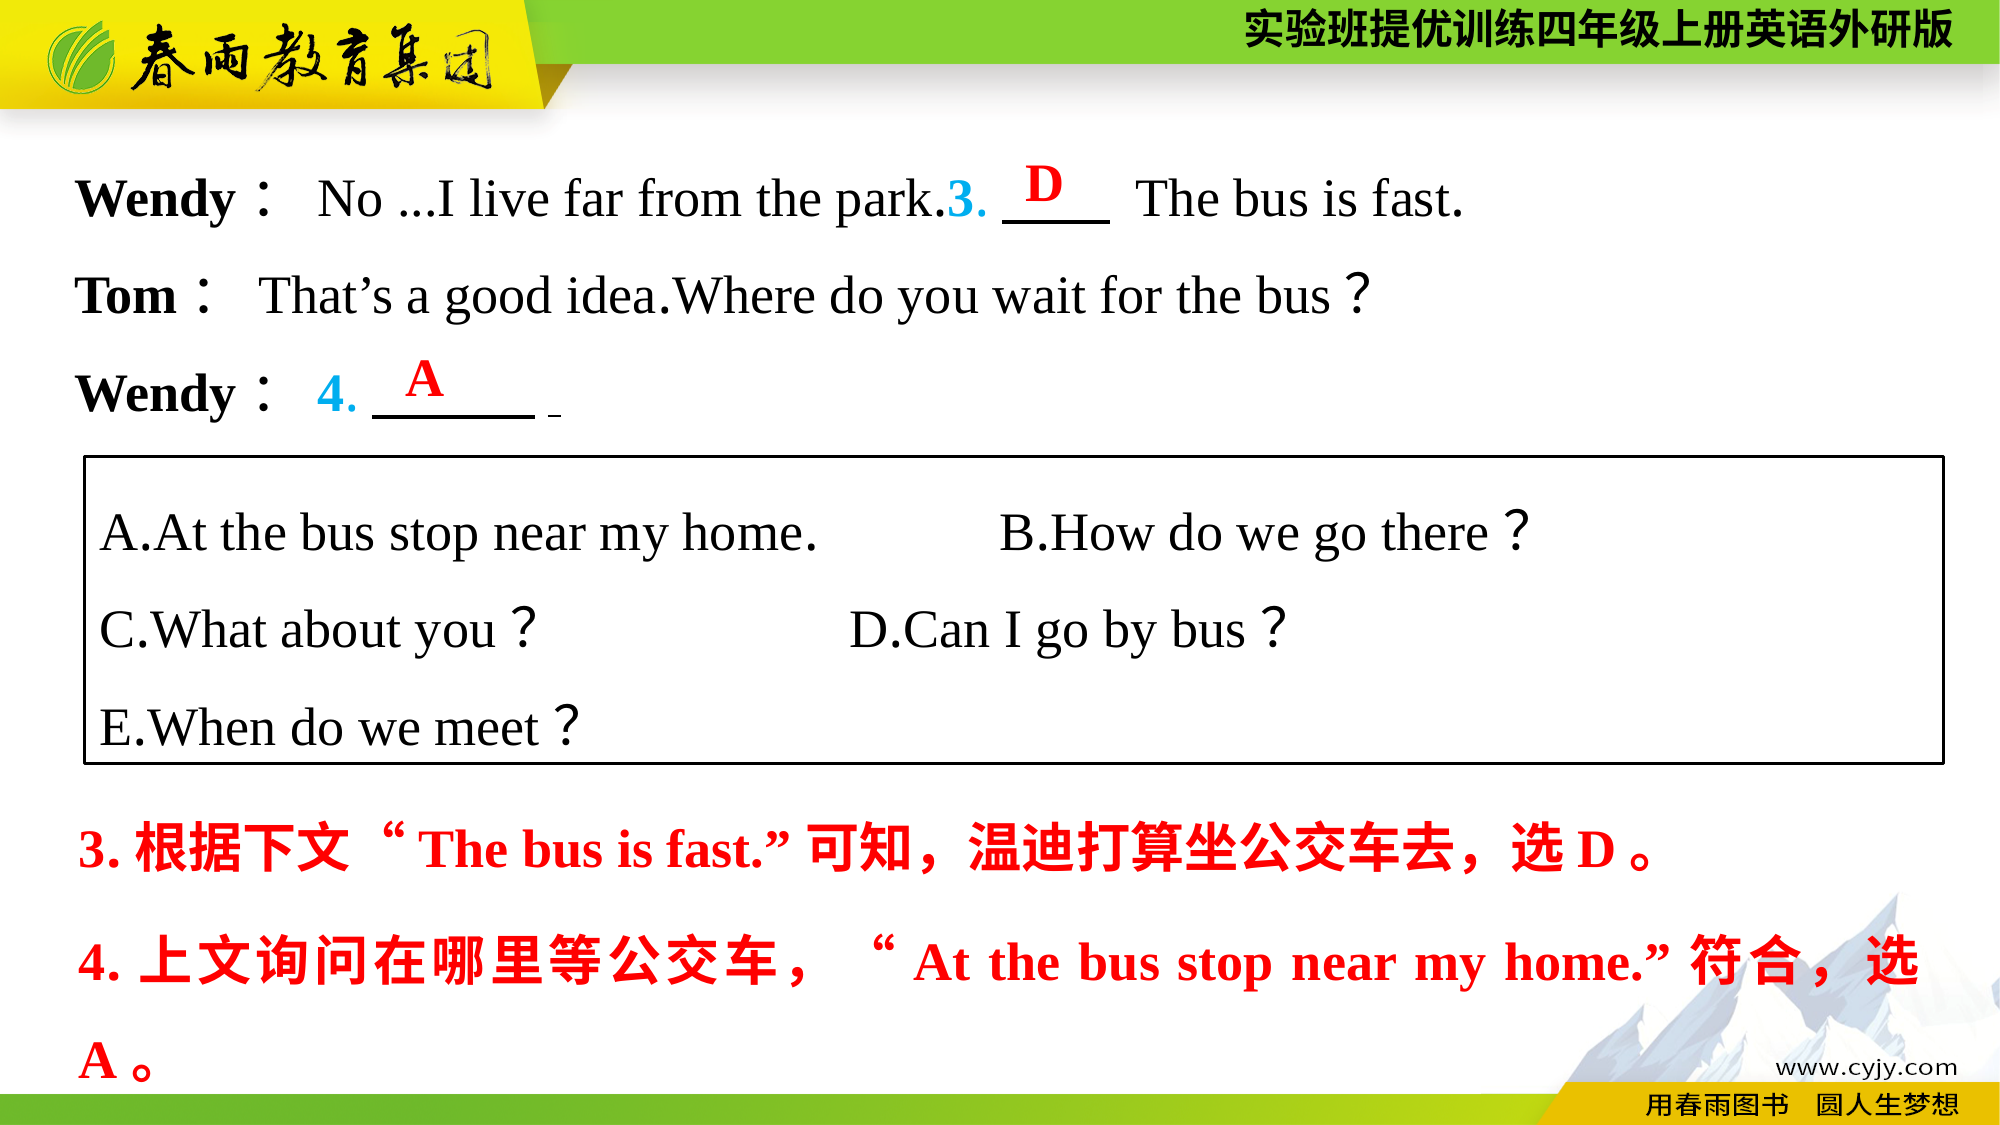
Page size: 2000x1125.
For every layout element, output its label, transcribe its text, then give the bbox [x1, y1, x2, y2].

text_box A.At the bus stop near my home. B.How do we go there？ C.What about you？ D.Can I go by bus？ E.When do we meet？ [84, 456, 1944, 764]
text_box A [390, 334, 460, 415]
text_box 4.上文询问在哪里等公交车，“At the bus stop near my home.”符合，选A。 [63, 886, 1948, 1097]
text_box 3.根据下文“The bus is fast.”可知，温迪打算坐公交车去，选D。 [63, 772, 1948, 886]
picture [0, 0, 2000, 1125]
text_box D [1010, 139, 1080, 220]
list Wendy：No ...I live far from the park.3. The bus is fast. Tom：That’s a good idea.Where do you wait for the bus？ Wendy：4. . [59, 122, 1944, 421]
